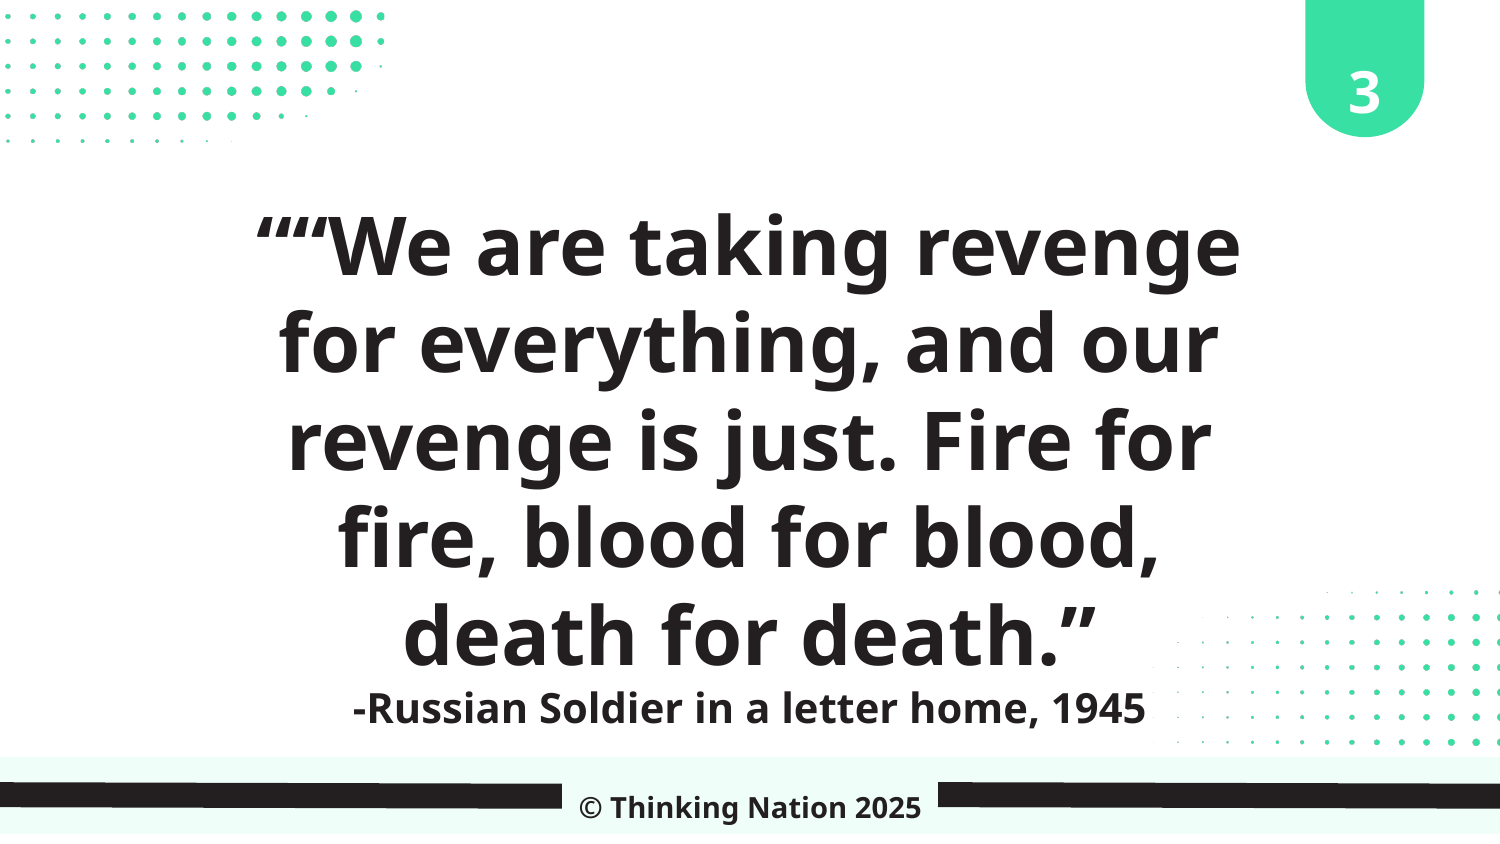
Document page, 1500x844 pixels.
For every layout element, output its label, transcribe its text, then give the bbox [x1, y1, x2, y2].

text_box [0, 756, 1500, 835]
text_box ““We are taking revenge for everything, and our revenge is just. Fire for fire, blood for blood, death for death.” -Russian Soldier in a letter home, 1945 [209, 193, 1291, 732]
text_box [1300, 0, 1430, 138]
text_box [0, 0, 385, 144]
text_box [1128, 590, 1500, 755]
